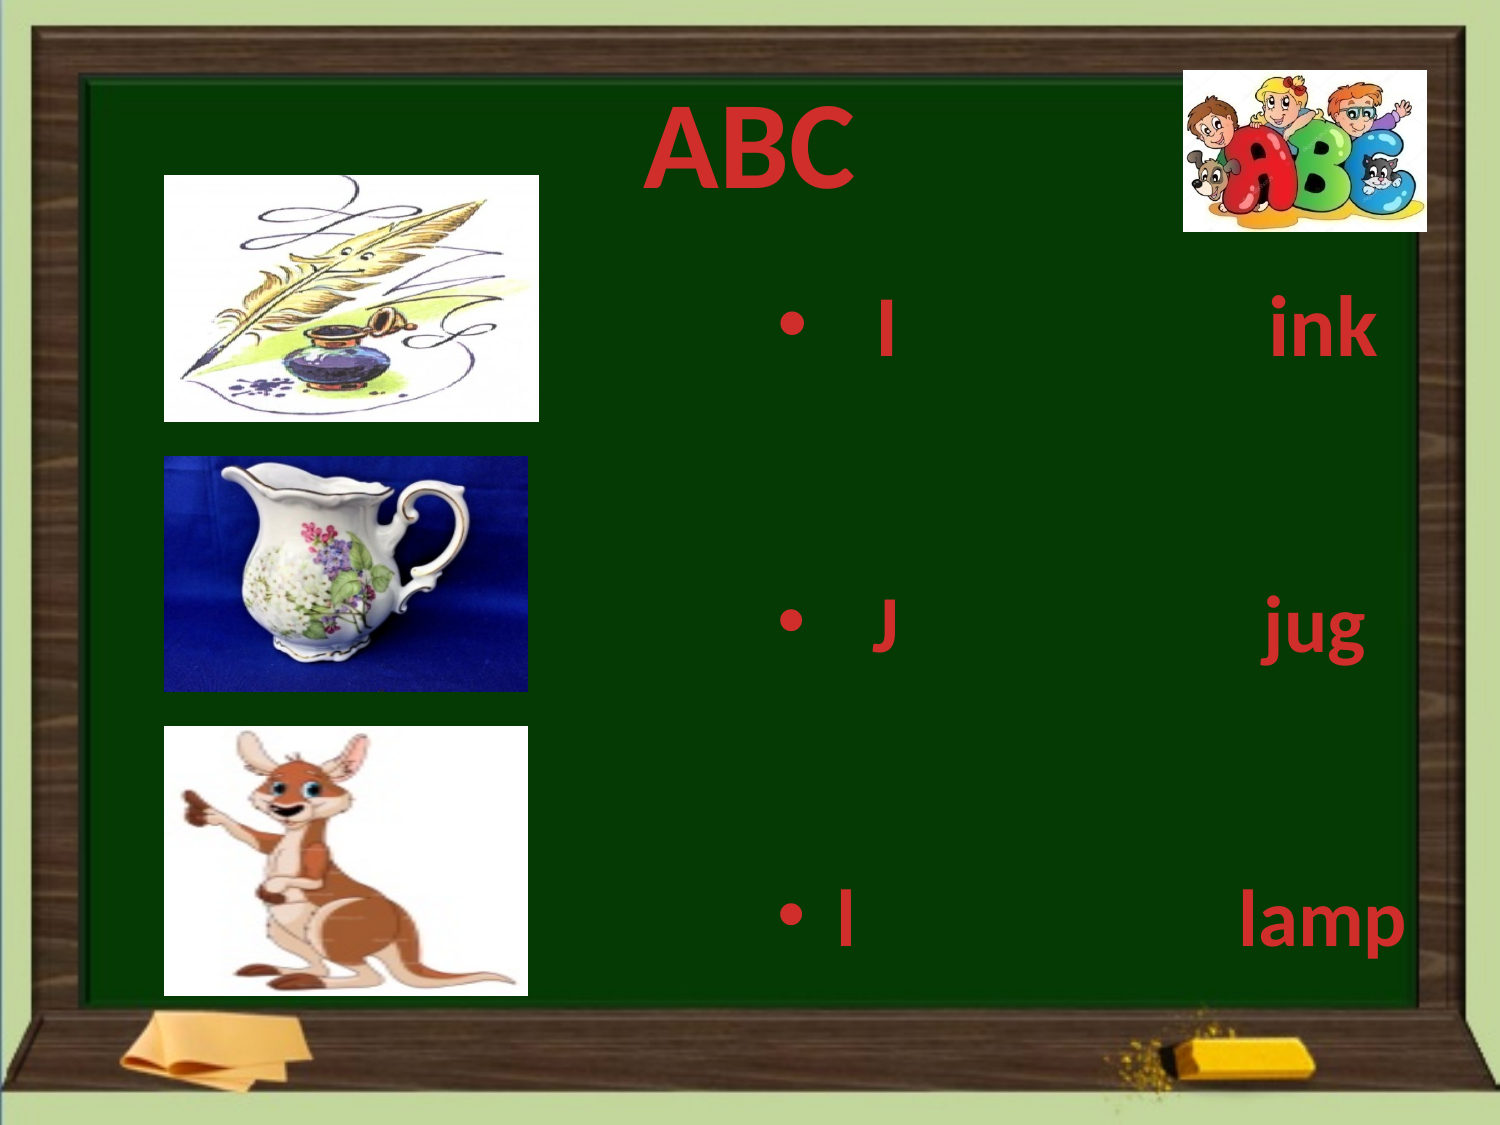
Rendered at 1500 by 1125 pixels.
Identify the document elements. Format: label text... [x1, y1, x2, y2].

picture [0, 0, 1500, 1125]
list I ink J jug l lamp [762, 262, 1425, 1005]
title ABC [75, 45, 1425, 233]
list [163, 175, 540, 423]
